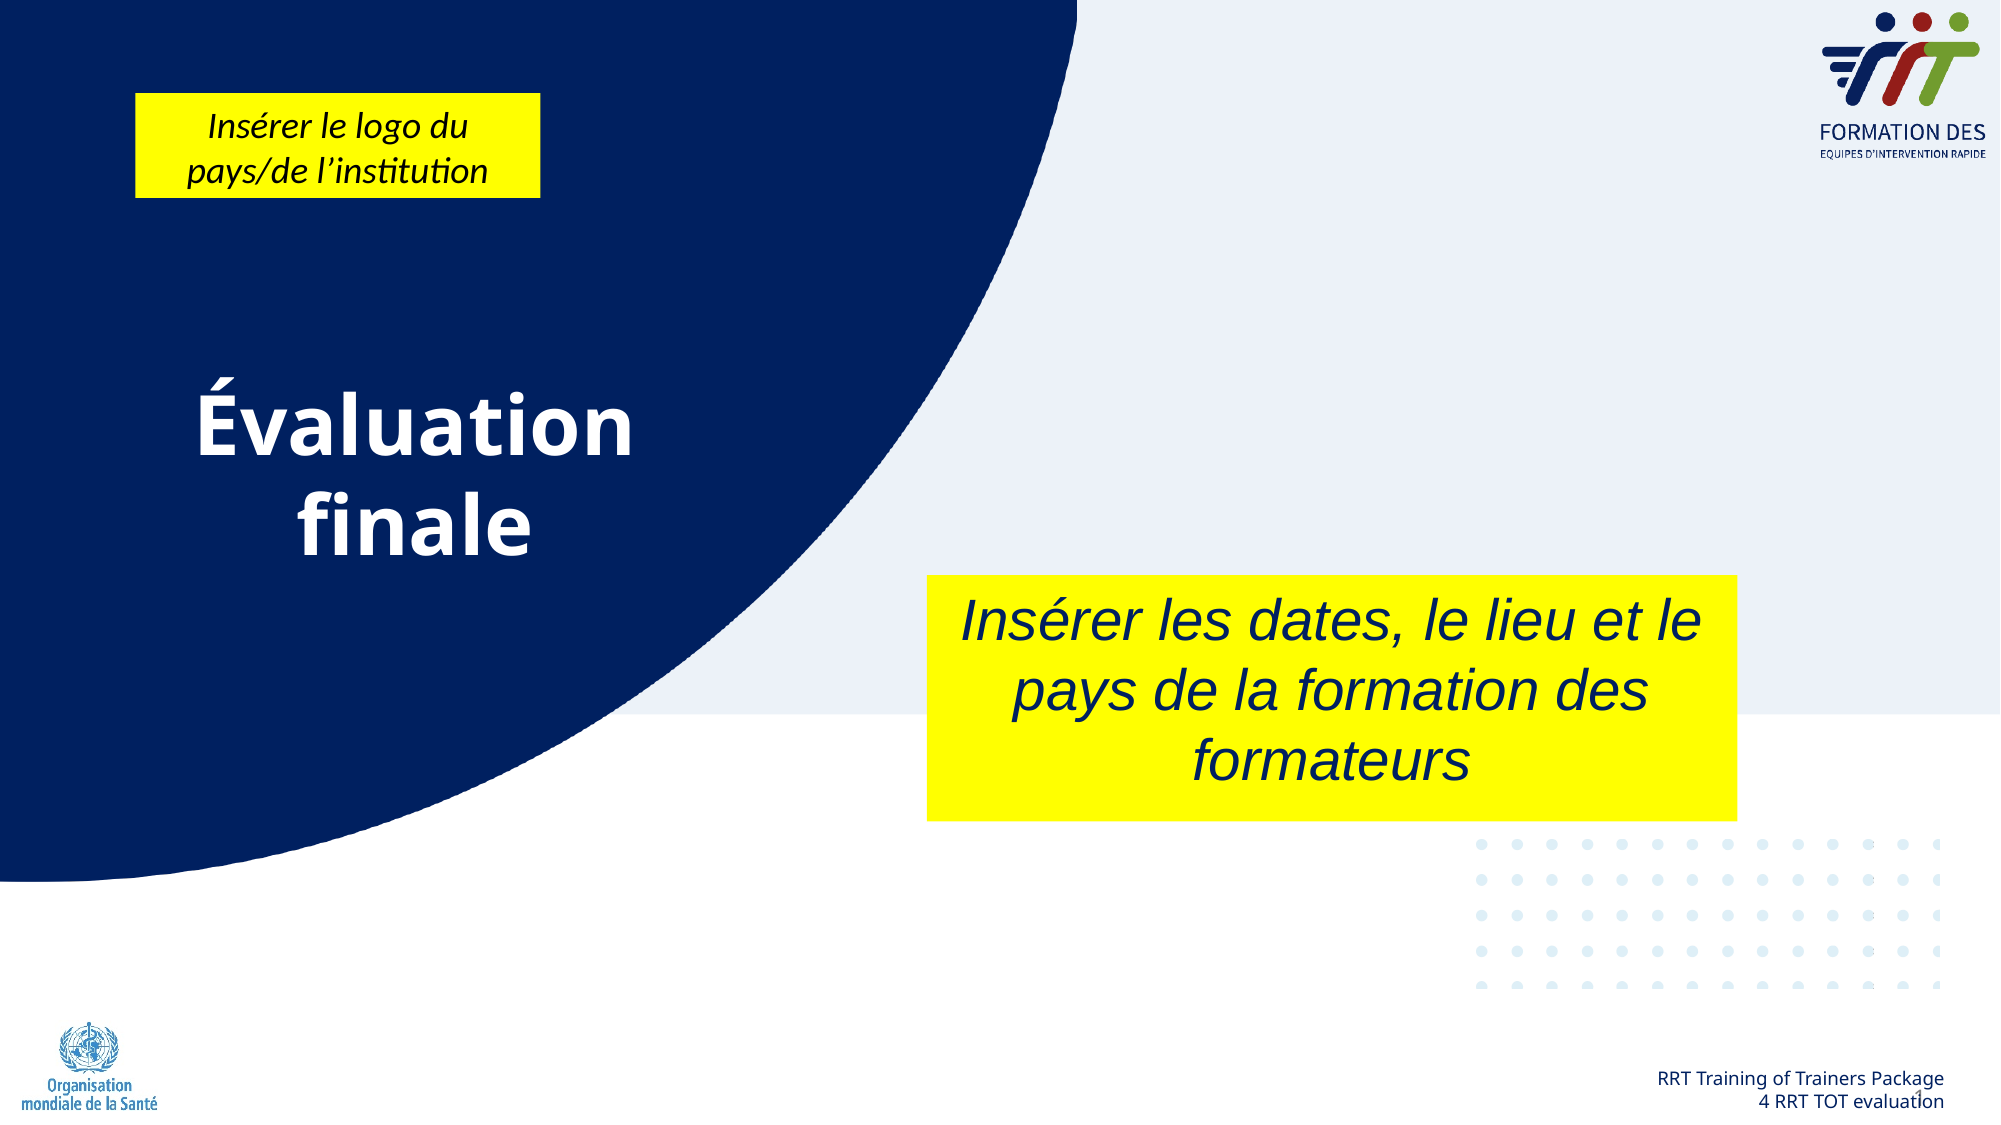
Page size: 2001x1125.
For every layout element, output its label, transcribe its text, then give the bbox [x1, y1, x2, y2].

picture [1476, 839, 1940, 989]
text_box Évaluation finale [69, 364, 761, 580]
picture [1820, 11, 1986, 160]
text_box Insérer le logo du pays/de l’institution [135, 93, 541, 198]
text_box Insérer les dates, le lieu et le pays de la formation des formateurs [926, 575, 1738, 822]
picture [0, 0, 1077, 882]
picture [20, 1020, 158, 1111]
